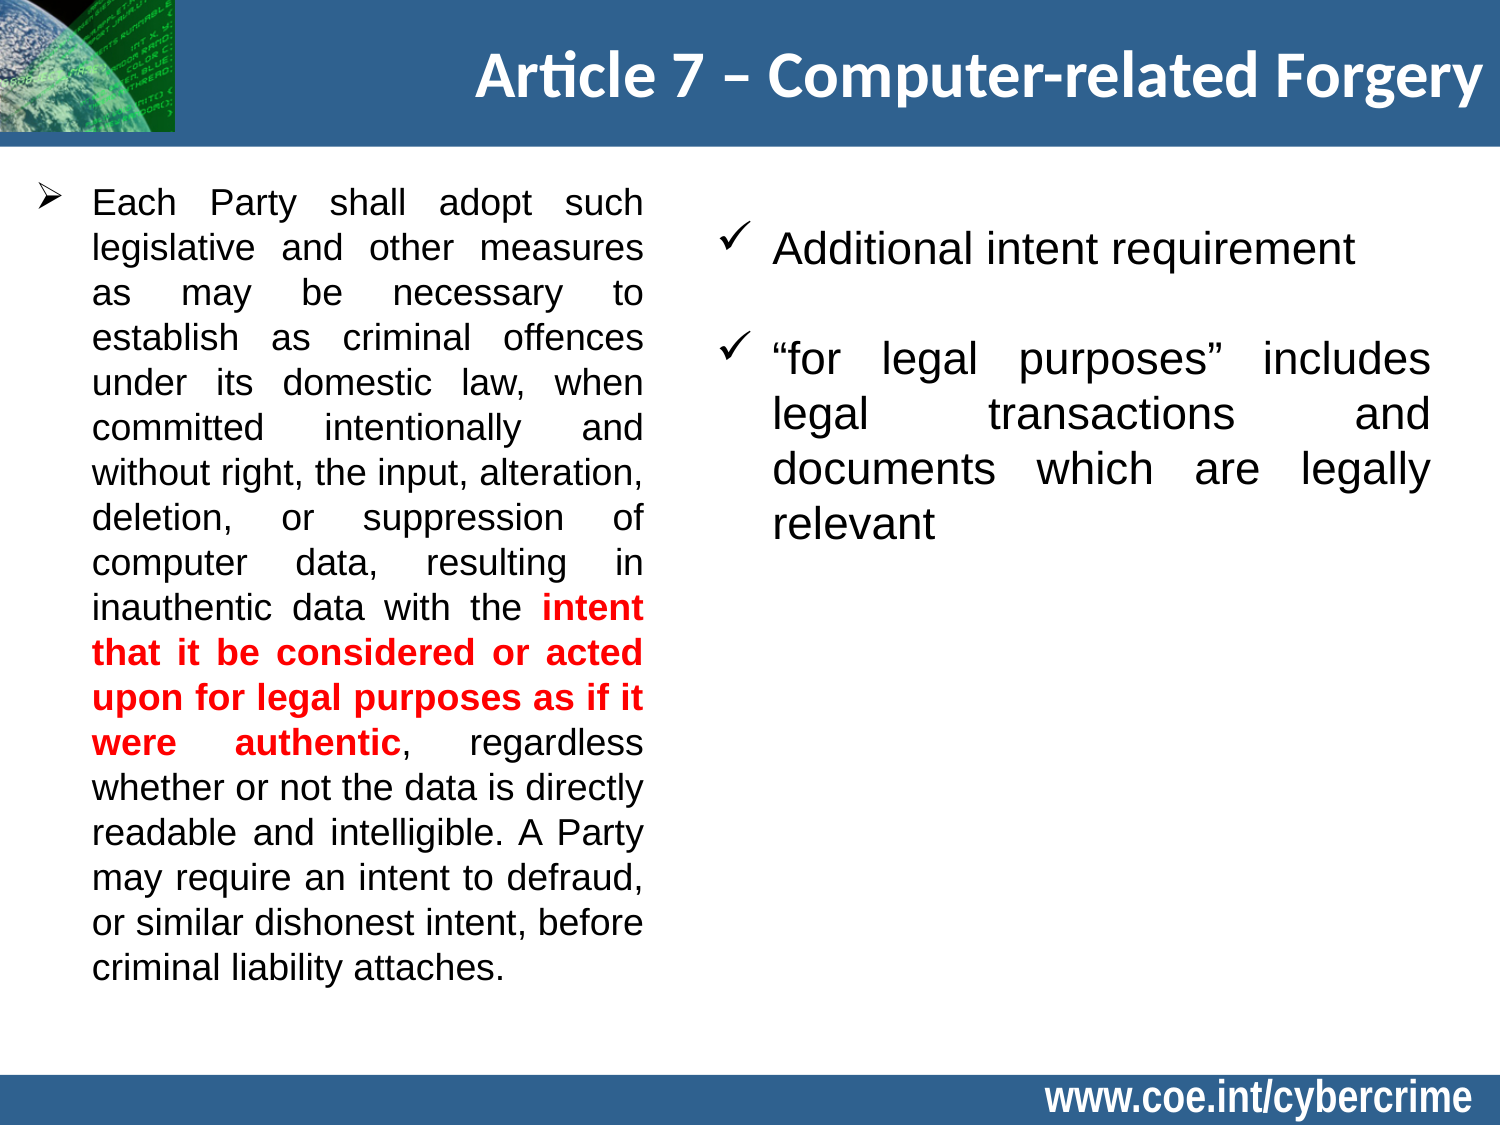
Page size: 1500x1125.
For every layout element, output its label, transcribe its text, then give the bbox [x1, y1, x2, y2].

text_box [0, 1073, 1030, 1125]
text_box Article 7 – Computer-related Forgery [0, 0, 1500, 149]
text_box Each Party shall adopt such legislative and other measures as may be necessary to establish as criminal offences under its domestic law, when committed intentionally and without right, the input, alteration, deletion, or suppression of computer data, resulting in inauthentic data with the intent that it be considered or acted upon for legal purposes as if it were authentic, regardless whether or not the data is directly readable and intelligible. A Party may require an intent to defraud, or similar dishonest intent, before criminal liability attaches. [20, 170, 659, 996]
text_box Additional intent requirement “for legal purposes” includes legal transactions and documents which are legally relevant [701, 211, 1447, 556]
picture [0, 0, 175, 132]
text_box www.coe.int/cybercrime [1030, 1059, 1500, 1125]
